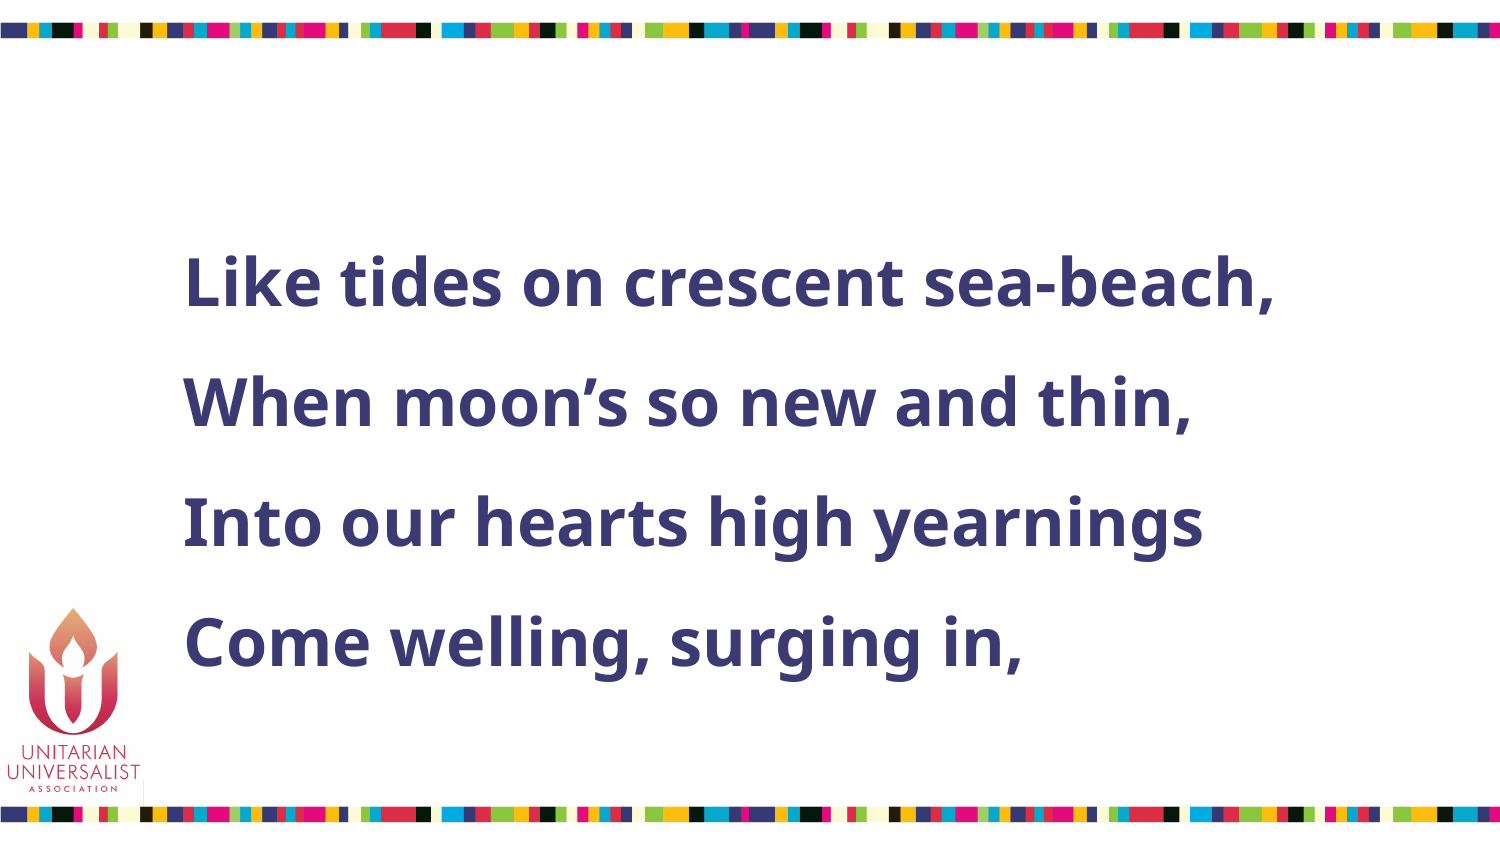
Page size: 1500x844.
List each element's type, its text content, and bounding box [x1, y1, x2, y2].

text_box Like tides on crescent sea-beach, When moon’s so new and thin, Into our hearts high yearnings Come welling, surging in, [168, 184, 1421, 695]
picture [0, 22, 1500, 40]
picture [0, 600, 1500, 824]
